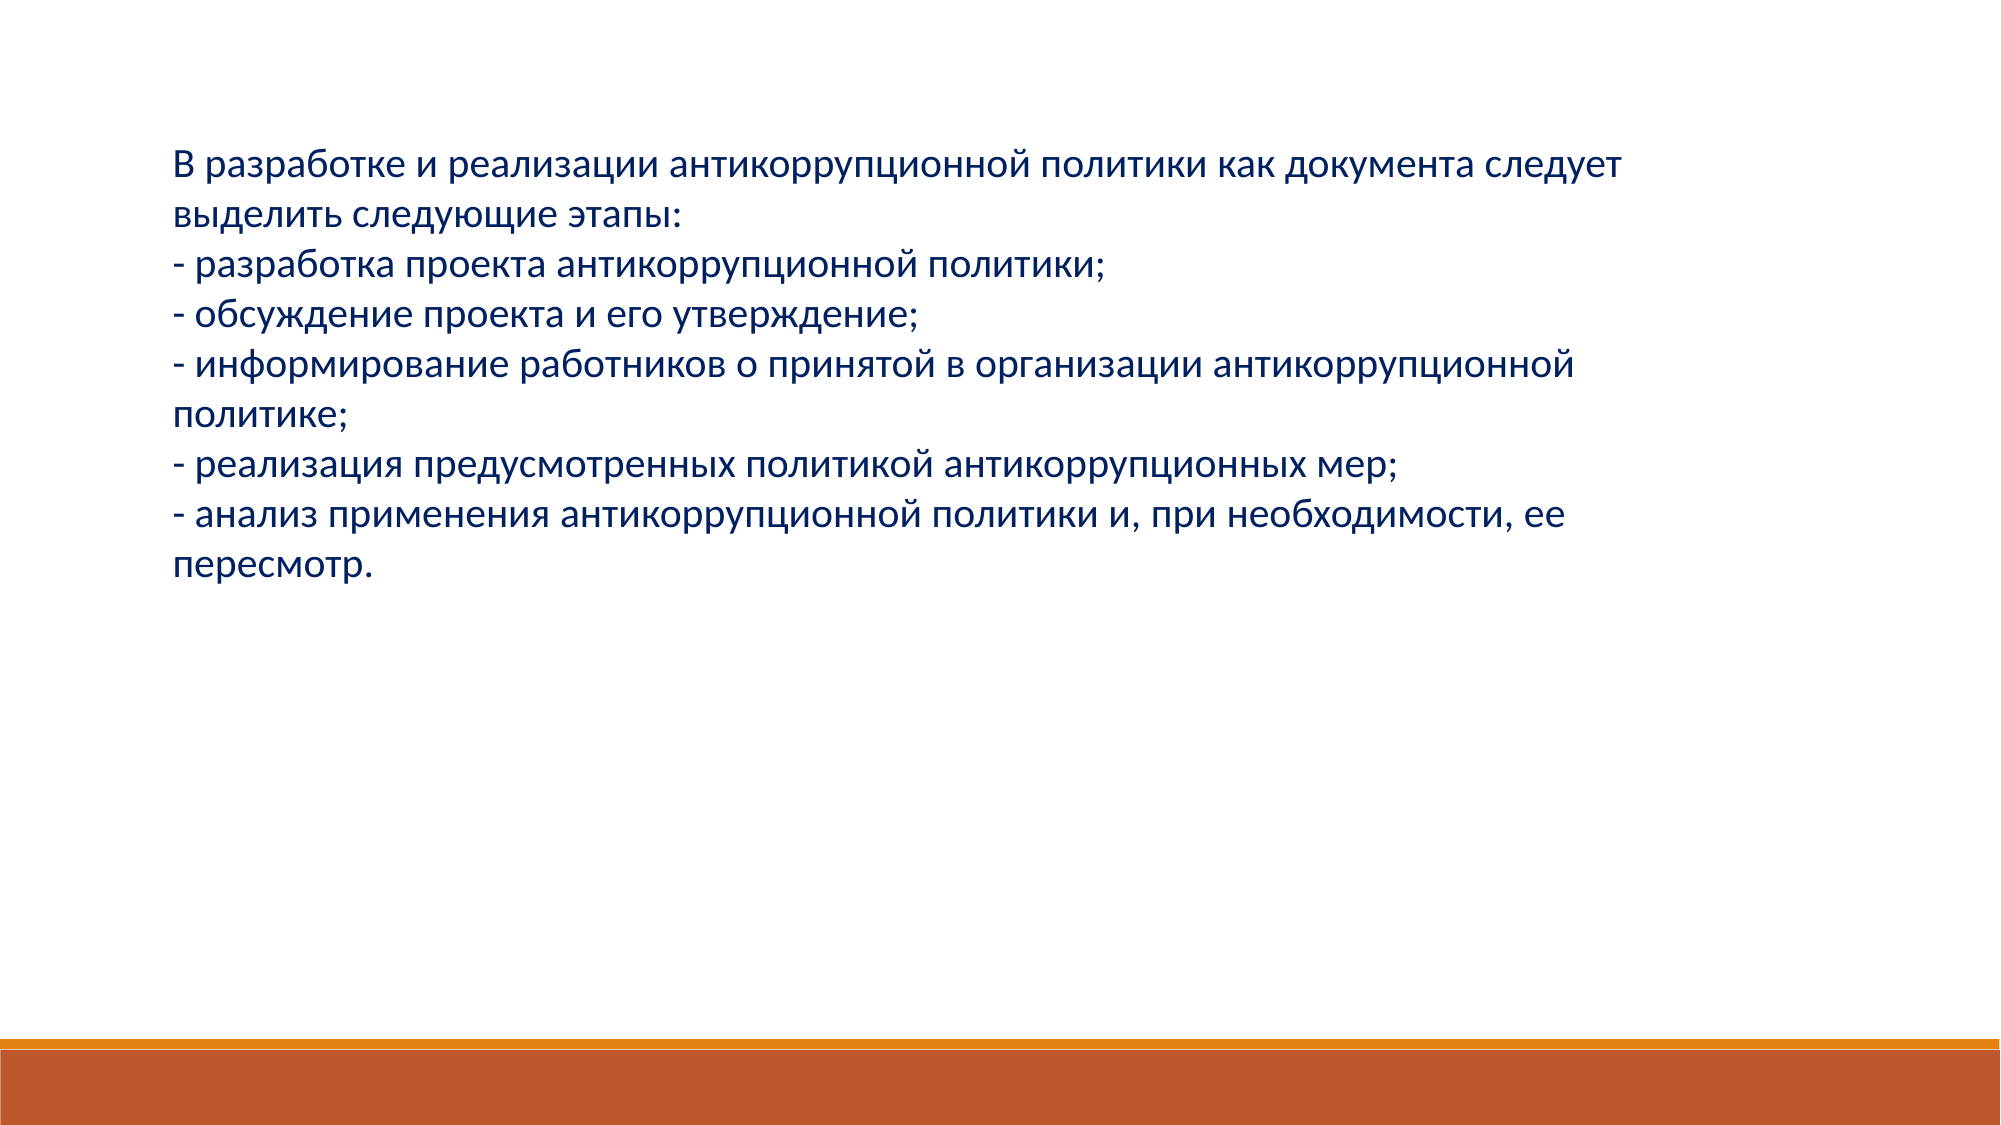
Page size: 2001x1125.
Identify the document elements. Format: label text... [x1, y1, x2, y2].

text_box В разработке и реализации антикоррупционной политики как документа следует выделить следующие этапы: - разработка проекта антикоррупционной политики; - обсуждение проекта и его утверждение; - информирование работников о принятой в организации антикоррупционной политике; - реализация предусмотренных политикой антикоррупционных мер; - анализ применения антикоррупционной политики и, при необходимости, ее пересмотр. [157, 128, 1737, 594]
